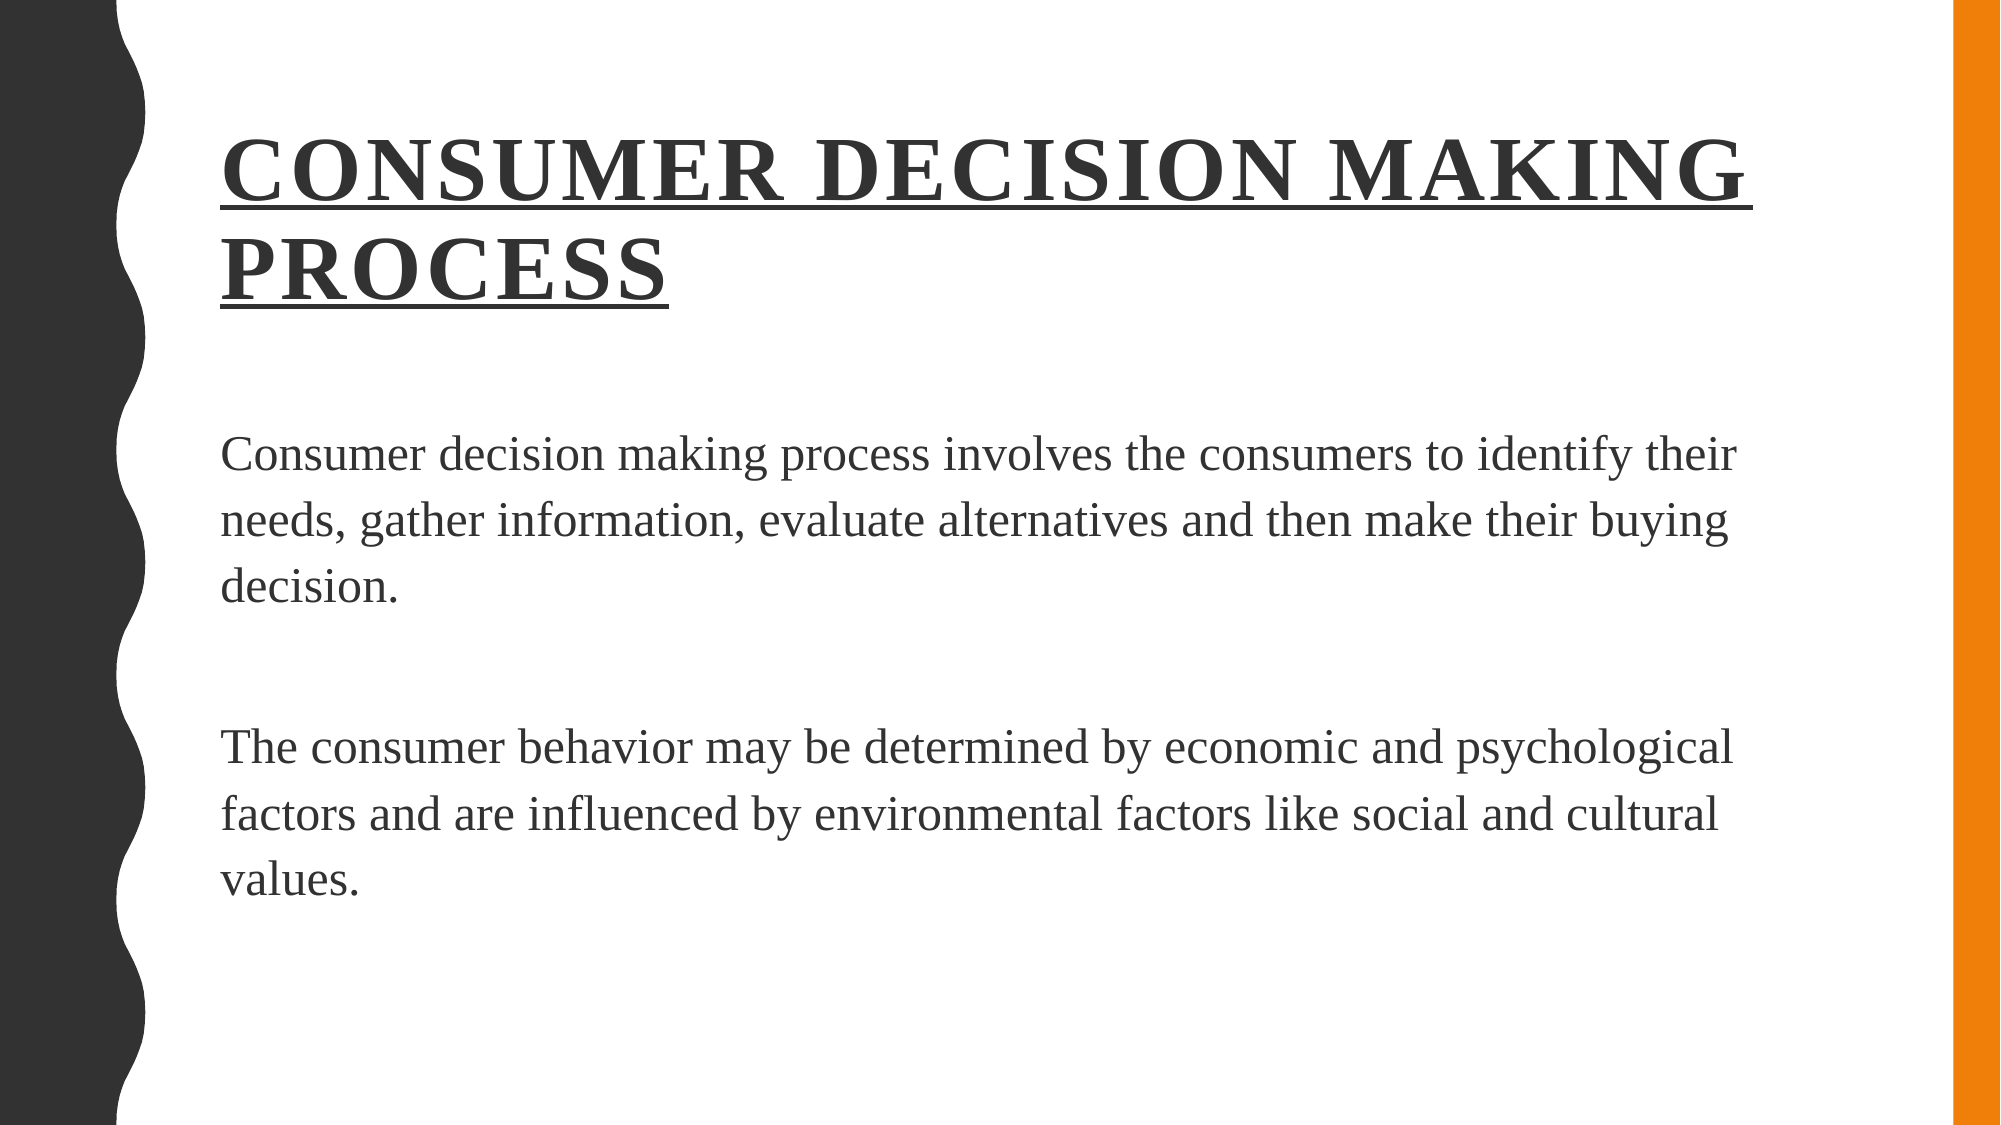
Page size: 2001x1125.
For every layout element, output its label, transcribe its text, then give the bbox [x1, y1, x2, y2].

list Consumer decision making process involves the consumers to identify their needs, gather information, evaluate alternatives and then make their buying decision. The consumer behavior may be determined by economic and psychological factors and are influenced by environmental factors like social and cultural values. [205, 407, 1875, 997]
title Consumer decision making process [205, 113, 1875, 359]
